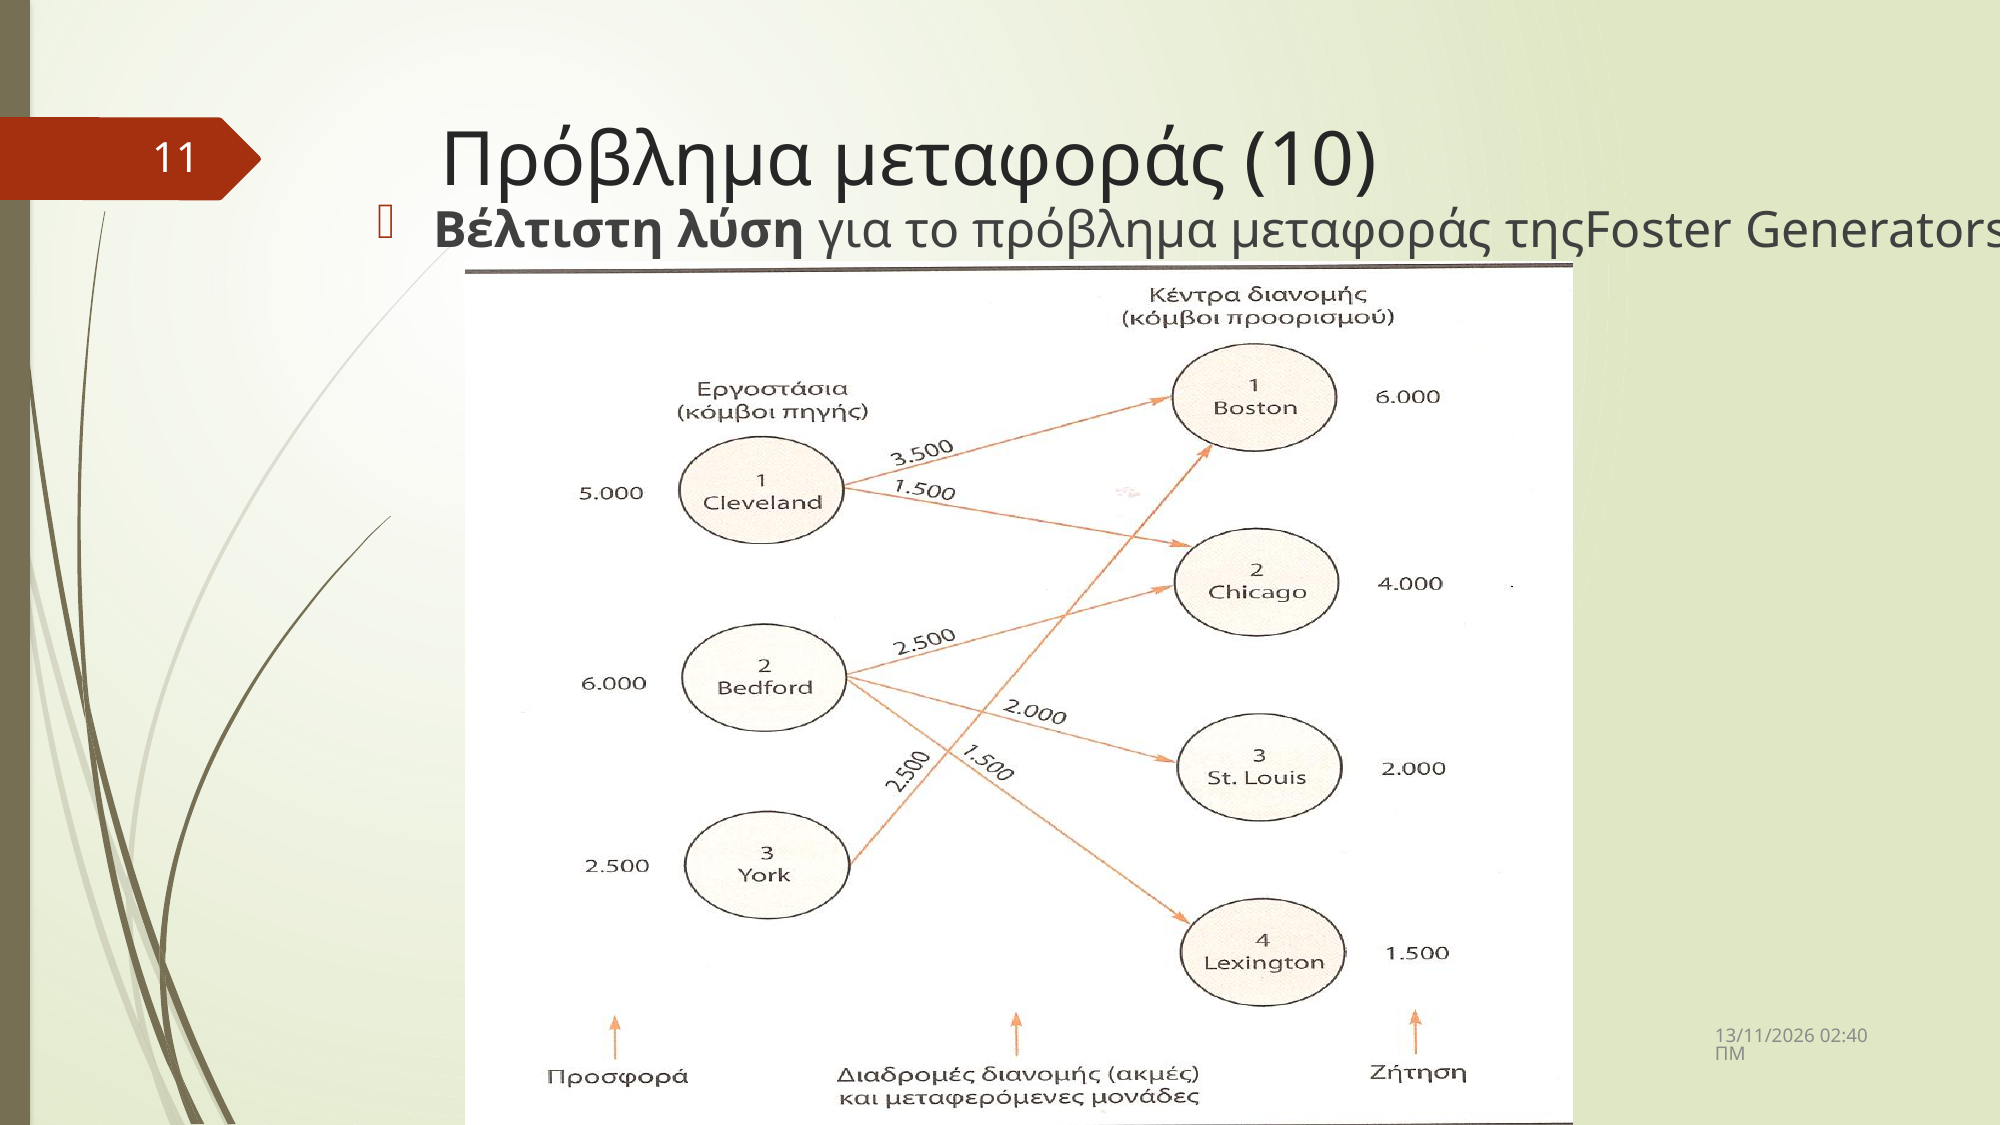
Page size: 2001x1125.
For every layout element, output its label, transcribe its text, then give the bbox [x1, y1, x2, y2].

slide_number 11 [87, 129, 216, 190]
title Πρόβλημα μεταφοράς (10) [425, 102, 1888, 189]
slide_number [1699, 1005, 1888, 1067]
picture [464, 261, 1573, 1125]
list Βέλτιστη λύση για το πρόβλημα μεταφοράς τηςFoster Generators [362, 189, 2000, 1095]
